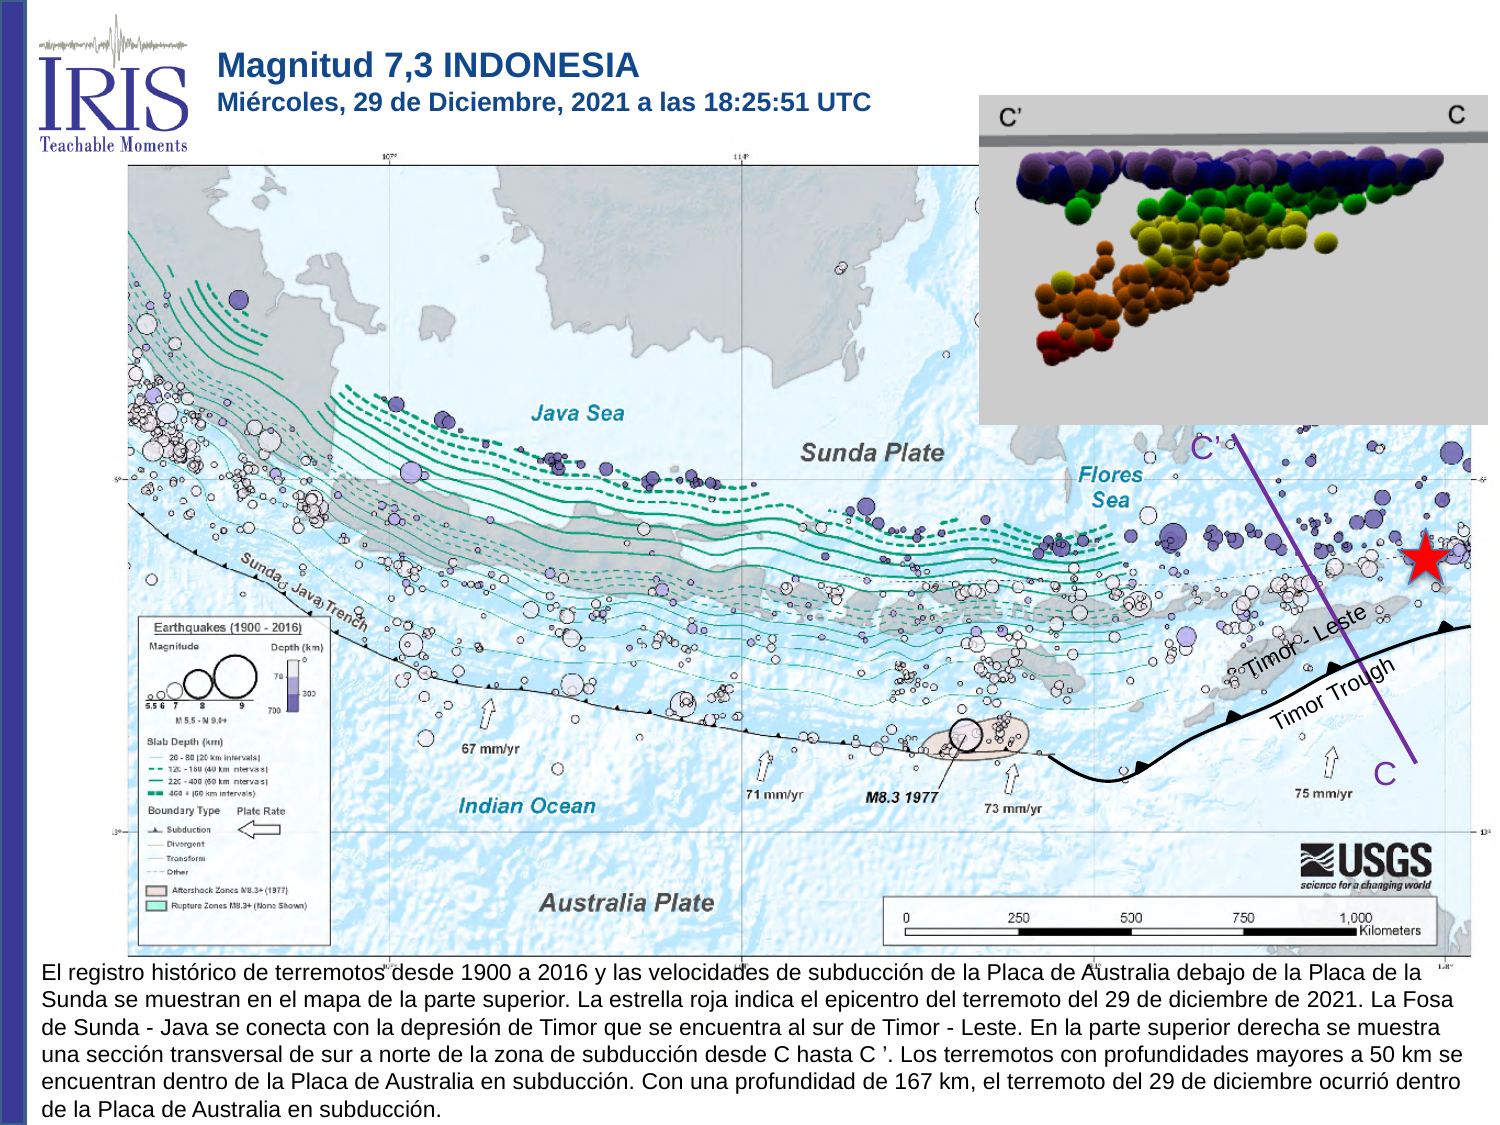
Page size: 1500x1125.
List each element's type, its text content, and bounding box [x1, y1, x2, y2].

text_box Magnitud 7,3 INDONESIA Miércoles, 29 de Diciembre, 2021 a las 18:25:51 UTC [202, 0, 1498, 125]
picture [39, 12, 1500, 988]
text_box El registro histórico de terremotos desde 1900 a 2016 y las velocidades de subducción de la Placa de Australia debajo de la Placa de la Sunda se muestran en el mapa de la parte superior. La estrella roja indica el epicentro del terremoto del 29 de diciembre de 2021. La Fosa de Sunda - Java se conecta con la depresión de Timor que se encuentra al sur de Timor - Leste. En la parte superior derecha se muestra una sección transversal de sur a norte de la zona de subducción desde C hasta C ’. Los terremotos con profundidades mayores a 50 km se encuentran dentro de la Placa de Australia en subducción. Con una profundidad de 167 km, el terremoto del 29 de diciembre ocurrió dentro de la Placa de Australia en subducción. [26, 949, 1500, 1125]
text_box [0, 0, 27, 1125]
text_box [1232, 434, 1417, 764]
